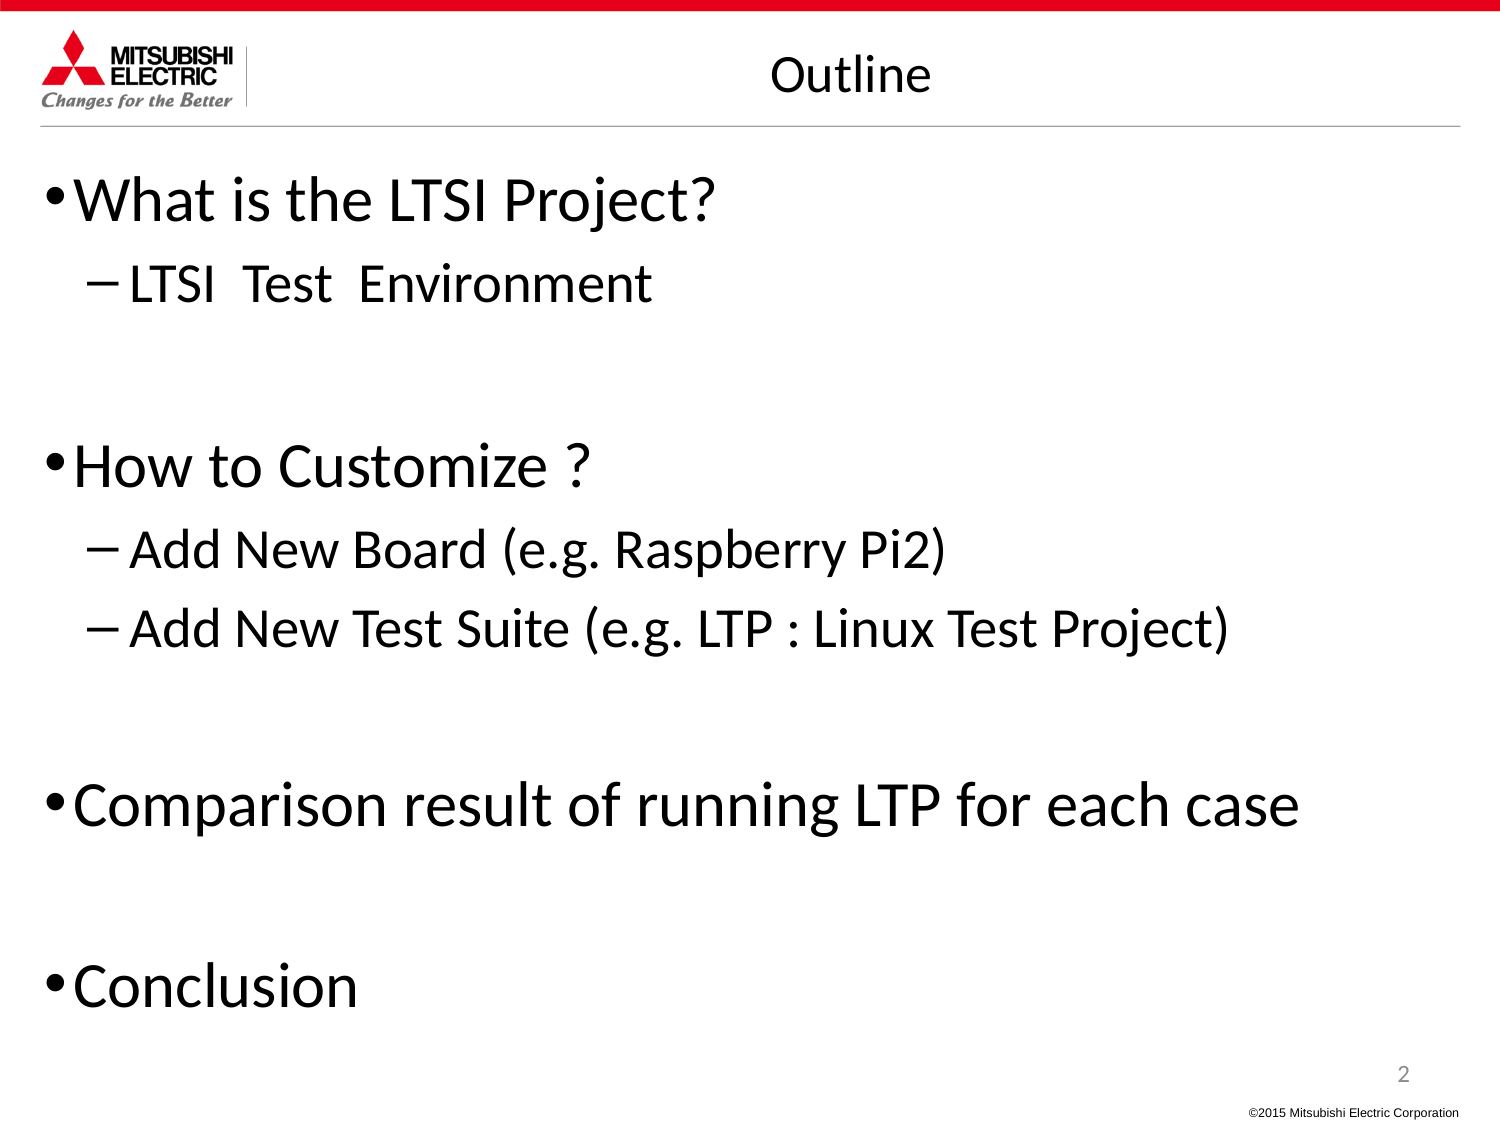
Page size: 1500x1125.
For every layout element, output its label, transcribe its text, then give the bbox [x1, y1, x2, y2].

title Outline [242, 30, 1461, 112]
picture [0, 0, 1500, 1125]
slide_number 2 [1074, 1042, 1425, 1103]
list What is the LTSI Project? LTSI Test Environment How to Customize ? Add New Board (e.g. Raspberry Pi2) Add New Test Suite (e.g. LTP : Linux Test Project) Comparison result of running LTP for each case Conclusion [29, 149, 1483, 1035]
